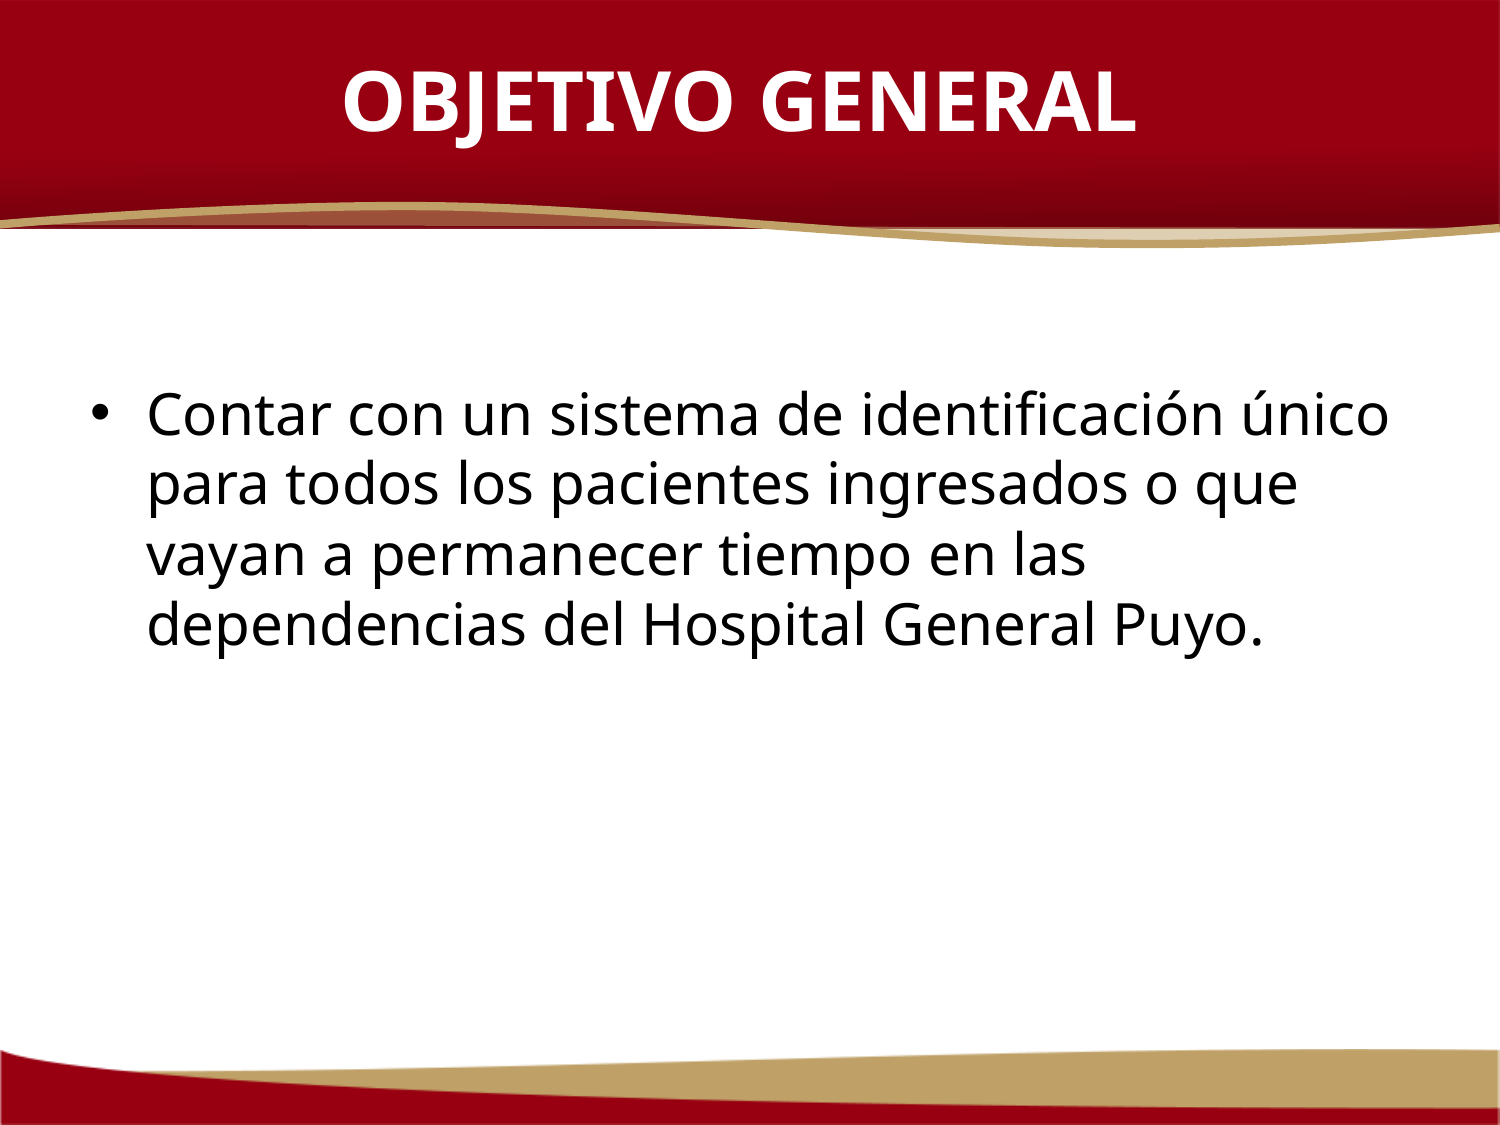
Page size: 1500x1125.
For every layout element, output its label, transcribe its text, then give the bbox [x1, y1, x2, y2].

list Contar con un sistema de identificación único para todos los pacientes ingresados o que vayan a permanecer tiempo en las dependencias del Hospital General Puyo. [75, 287, 1425, 913]
title OBJETIVO GENERAL [64, 78, 1415, 229]
picture [0, 1049, 1500, 1125]
picture [0, 0, 1500, 227]
picture [7, 225, 64, 229]
